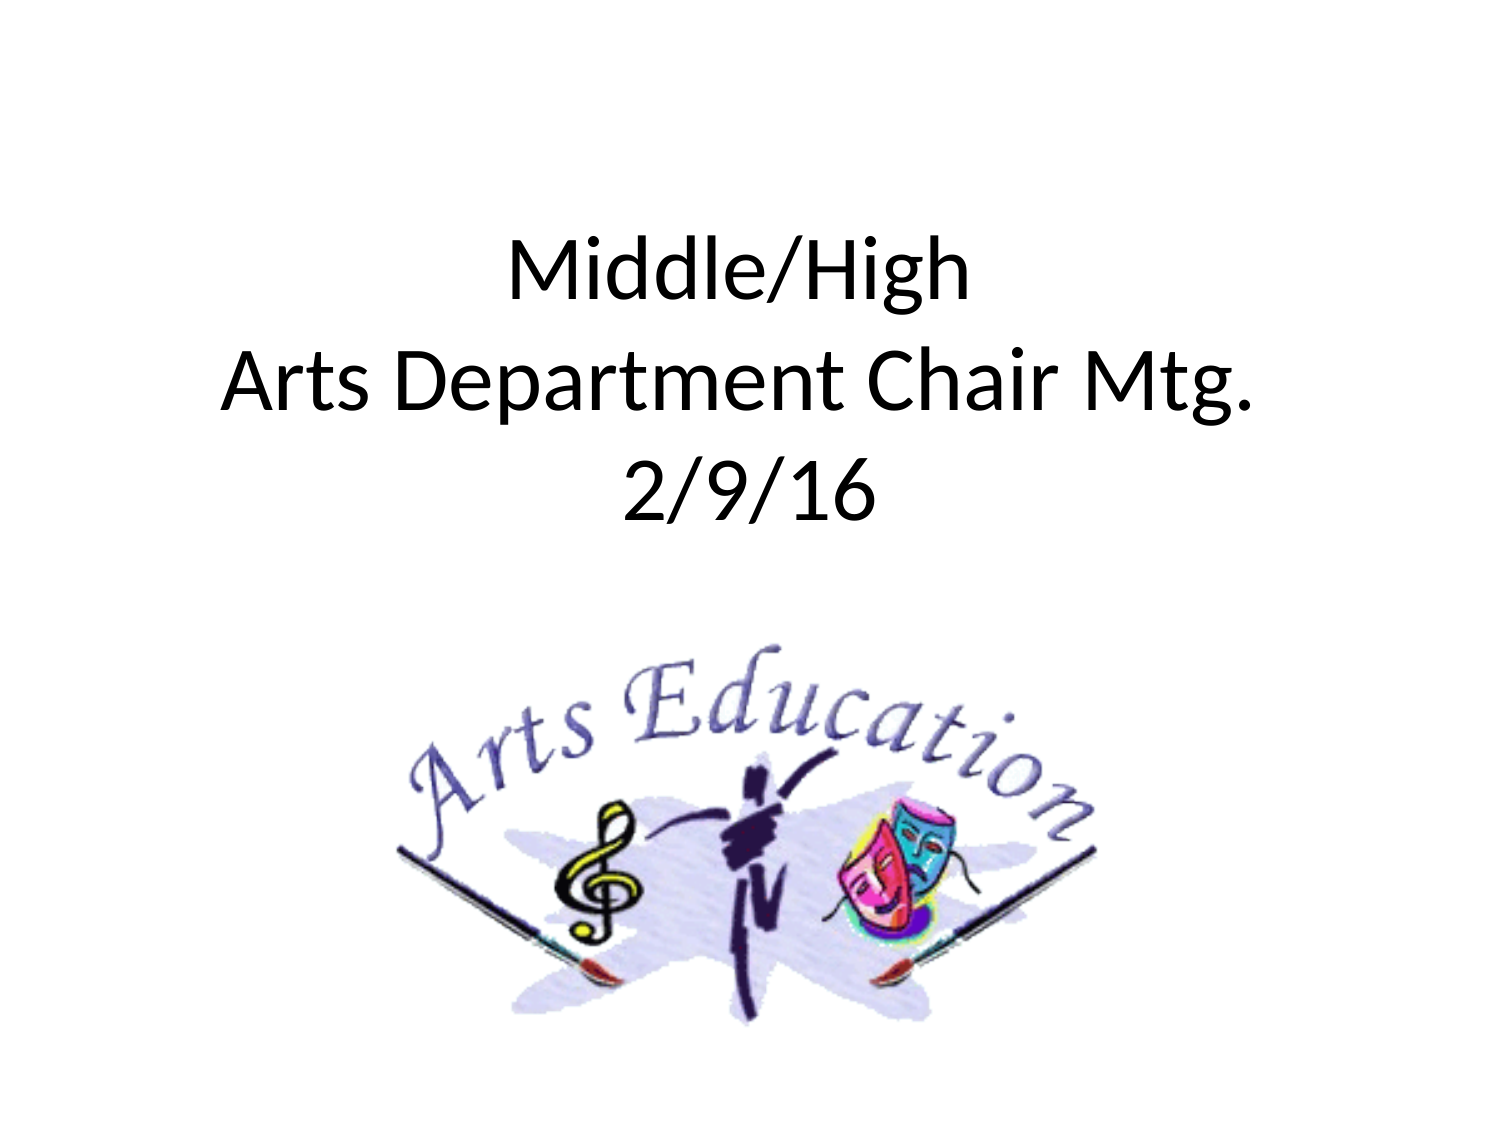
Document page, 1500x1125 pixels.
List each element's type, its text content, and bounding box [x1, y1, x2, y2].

picture [387, 634, 1113, 1040]
title Middle/High Arts Department Chair Mtg. 2/9/16 [112, 156, 1388, 591]
